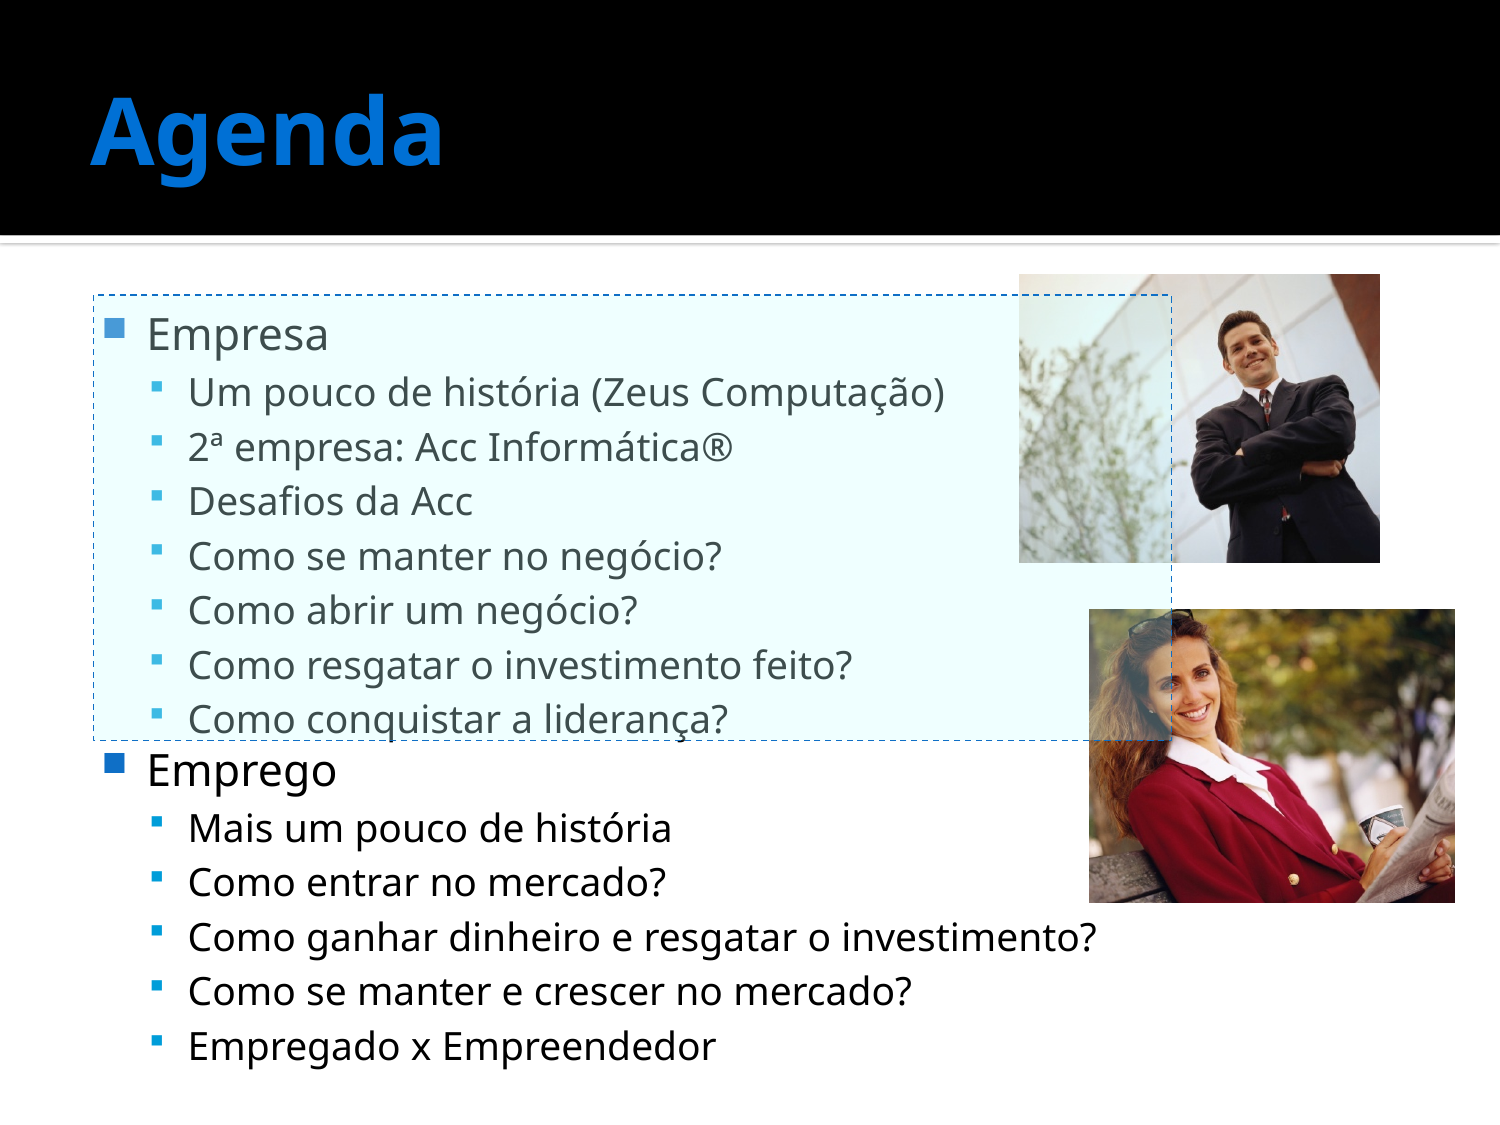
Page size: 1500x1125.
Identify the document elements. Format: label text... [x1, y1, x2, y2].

title Agenda [75, 25, 1425, 231]
text_box [90, 291, 1176, 744]
list Empresa Um pouco de história (Zeus Computação) 2ª empresa: Acc Informática® Desafios da Acc Como se manter no negócio? Como abrir um negócio? Como resgatar o investimento feito? Como conquistar a liderança? Emprego Mais um pouco de história Como entrar no mercado? Como ganhar dinheiro e resgatar o investimento? Como se manter e crescer no mercado? Empregado x Empreendedor [75, 291, 1425, 1079]
picture [1089, 609, 1455, 903]
picture [1019, 274, 1380, 563]
